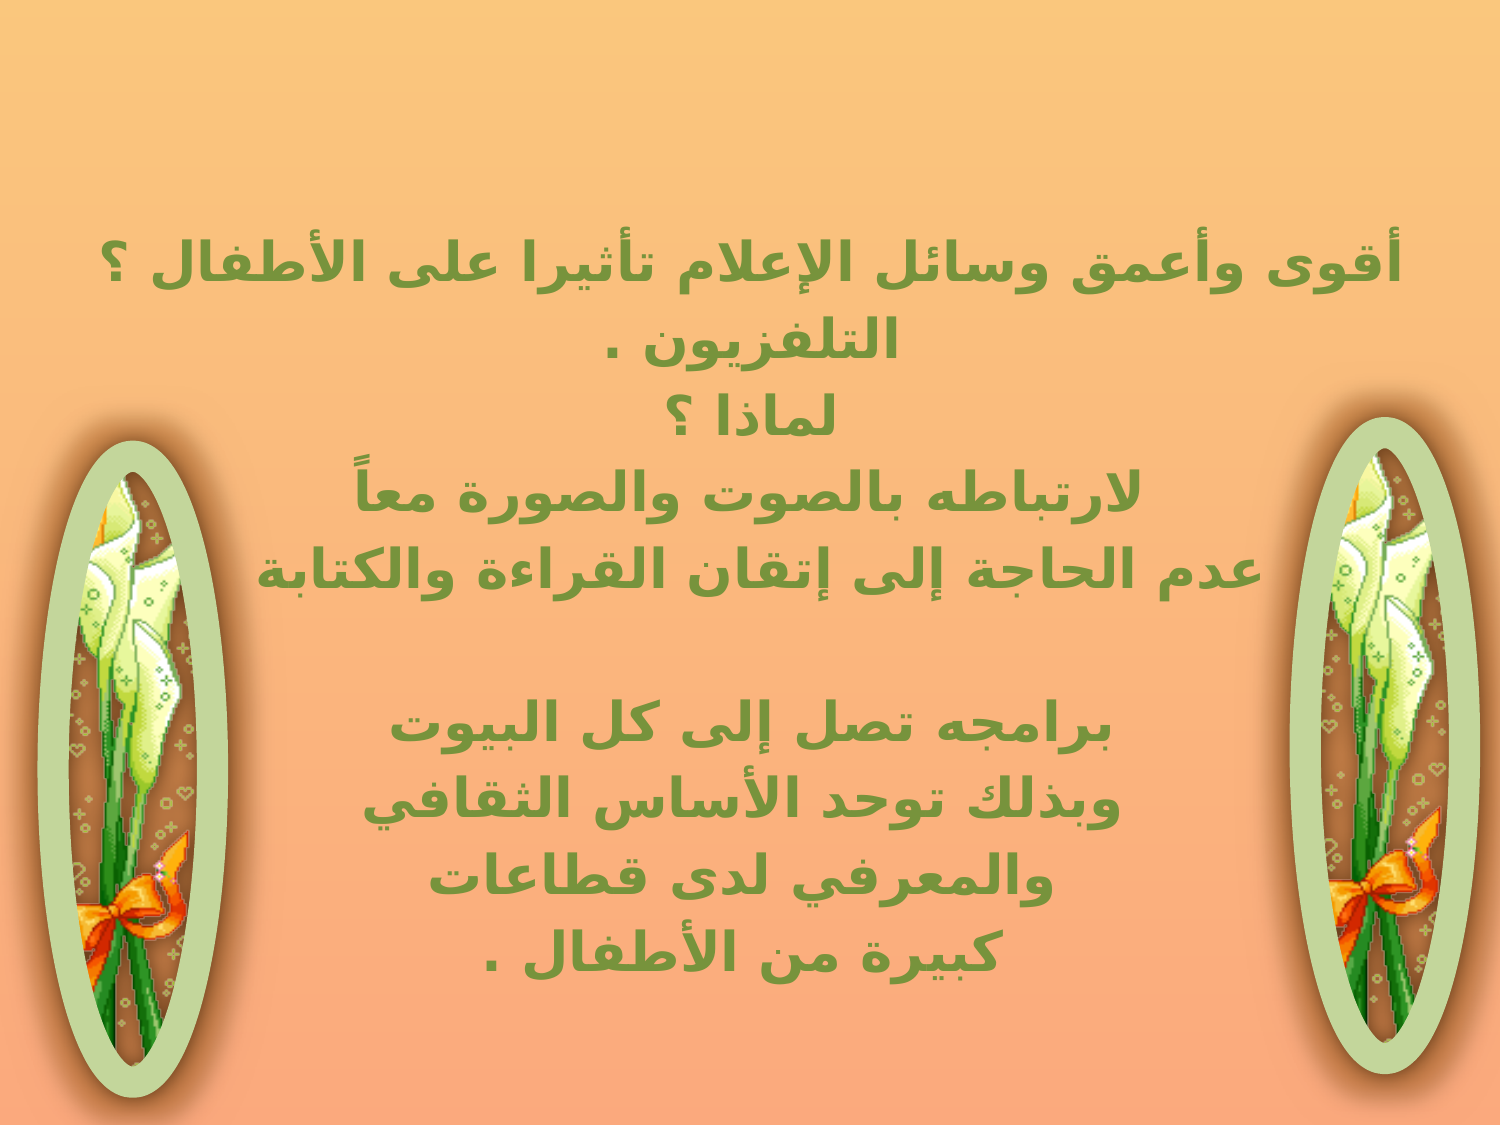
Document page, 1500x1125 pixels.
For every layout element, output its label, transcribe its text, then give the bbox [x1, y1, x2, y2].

picture [1304, 432, 1465, 1059]
picture [52, 455, 213, 1083]
list أقوى وأعمق وسائل الإعلام تأثيرا على الأطفال ؟ التلفزيون . لماذا ؟ لارتباطه بالصوت والصورة معاً عدم الحاجة إلى إتقان القراءة والكتابة برامجه تصل إلى كل البيوت وبذلك توحد الأساس الثقافي والمعرفي لدى قطاعات كبيرة من الأطفال . [76, 66, 1428, 1017]
